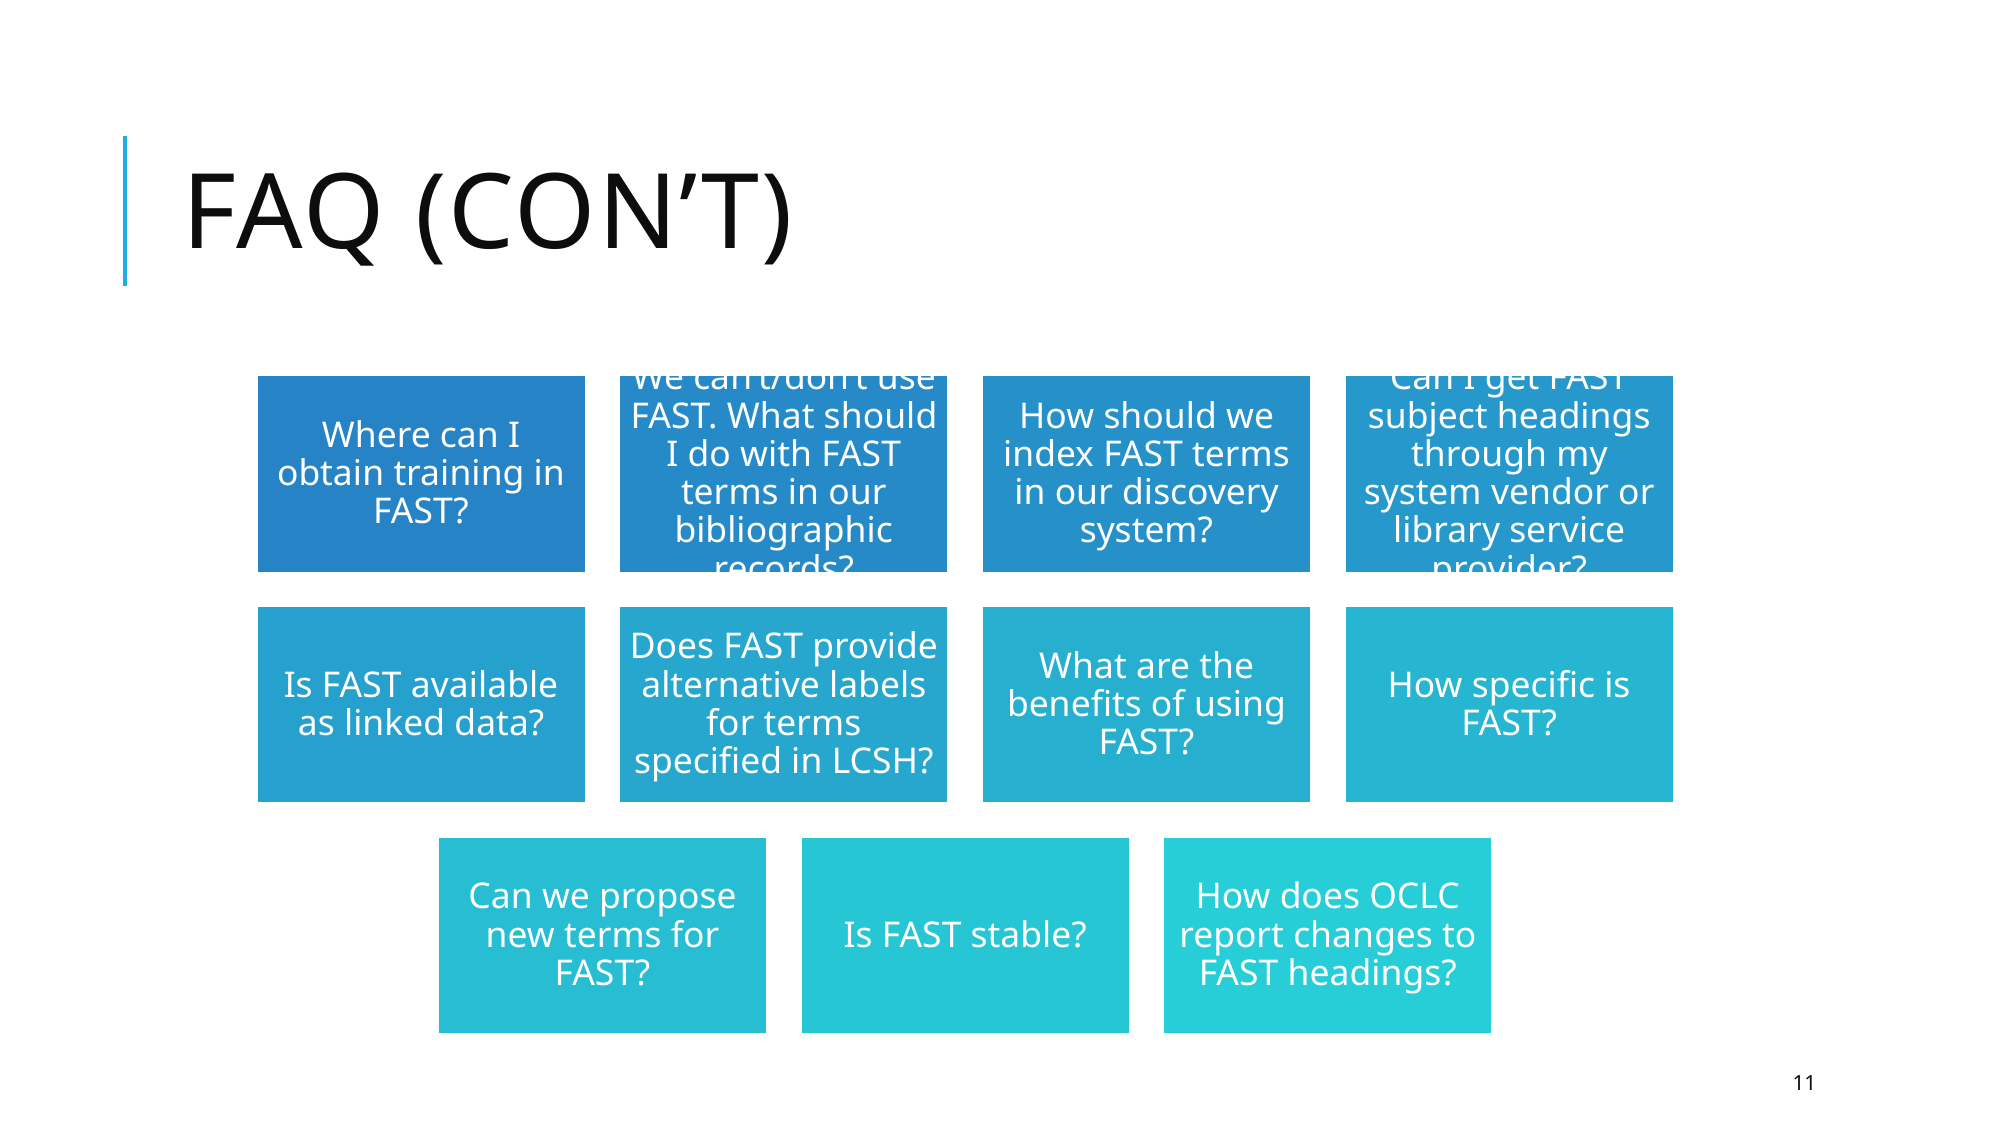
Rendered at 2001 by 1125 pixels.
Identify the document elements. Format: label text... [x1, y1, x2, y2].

slide_number 11 [1777, 1061, 1938, 1107]
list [167, 374, 1763, 1036]
title FAQ (Con’t) [168, 96, 1763, 342]
